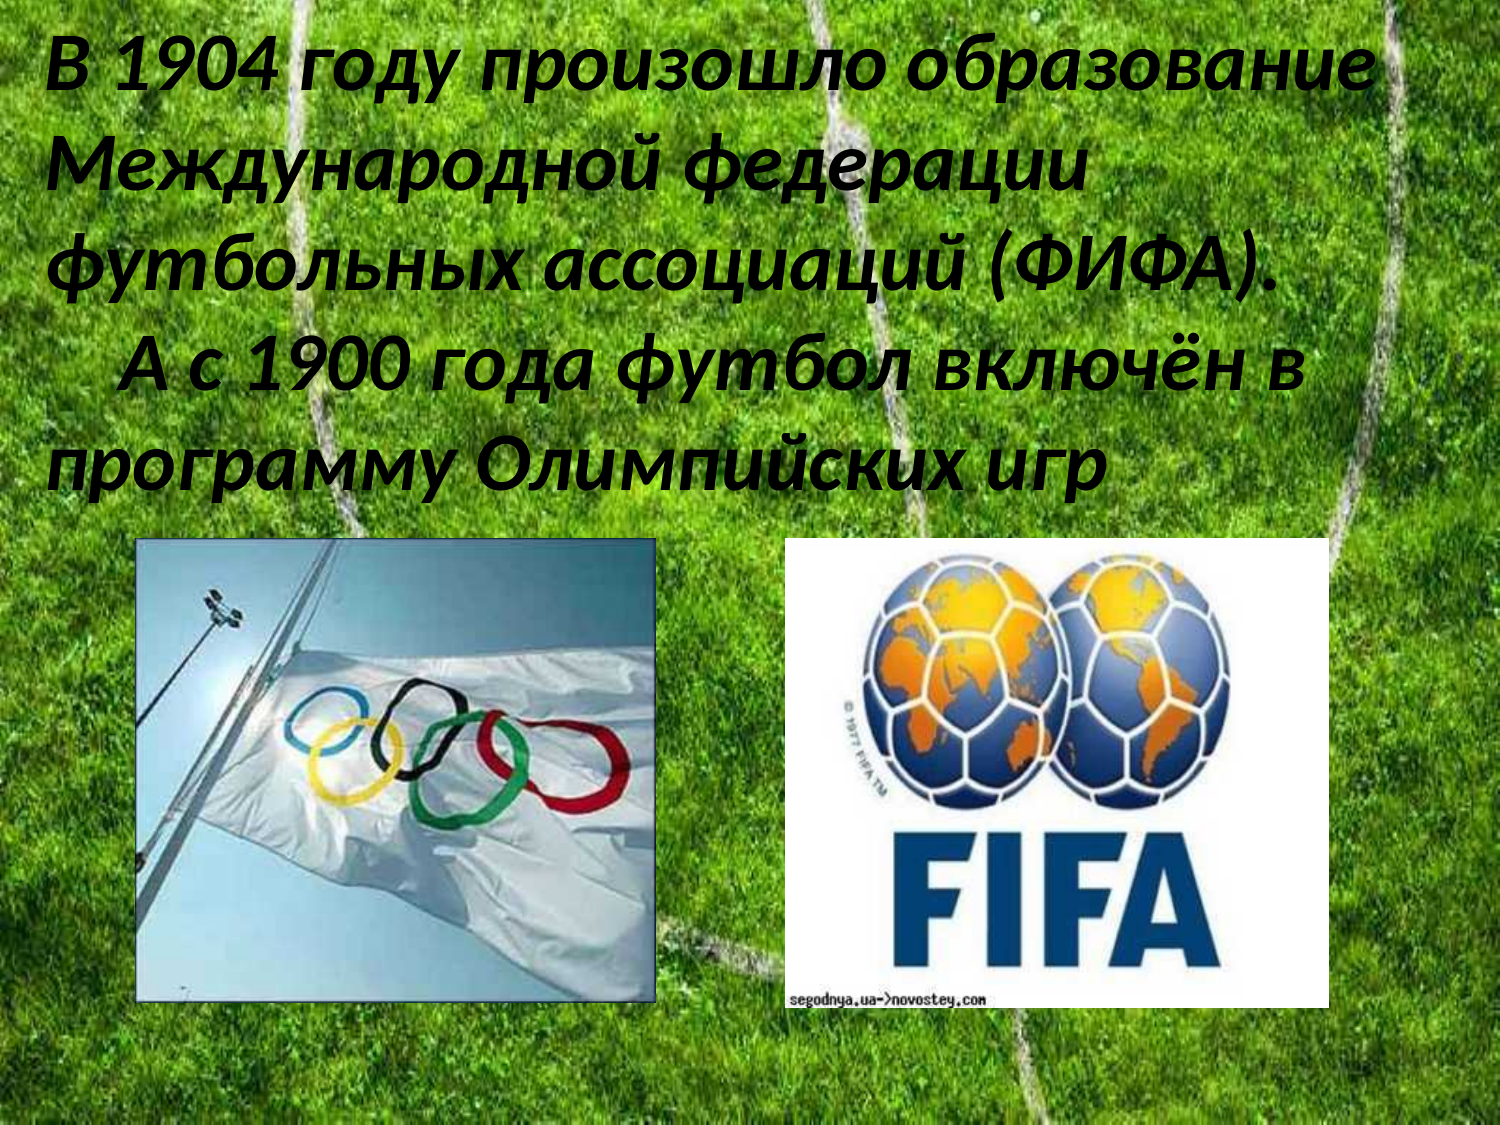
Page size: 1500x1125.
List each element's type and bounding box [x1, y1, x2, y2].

list [0, 0, 1500, 1125]
picture [785, 538, 1330, 1008]
picture [135, 538, 656, 1003]
